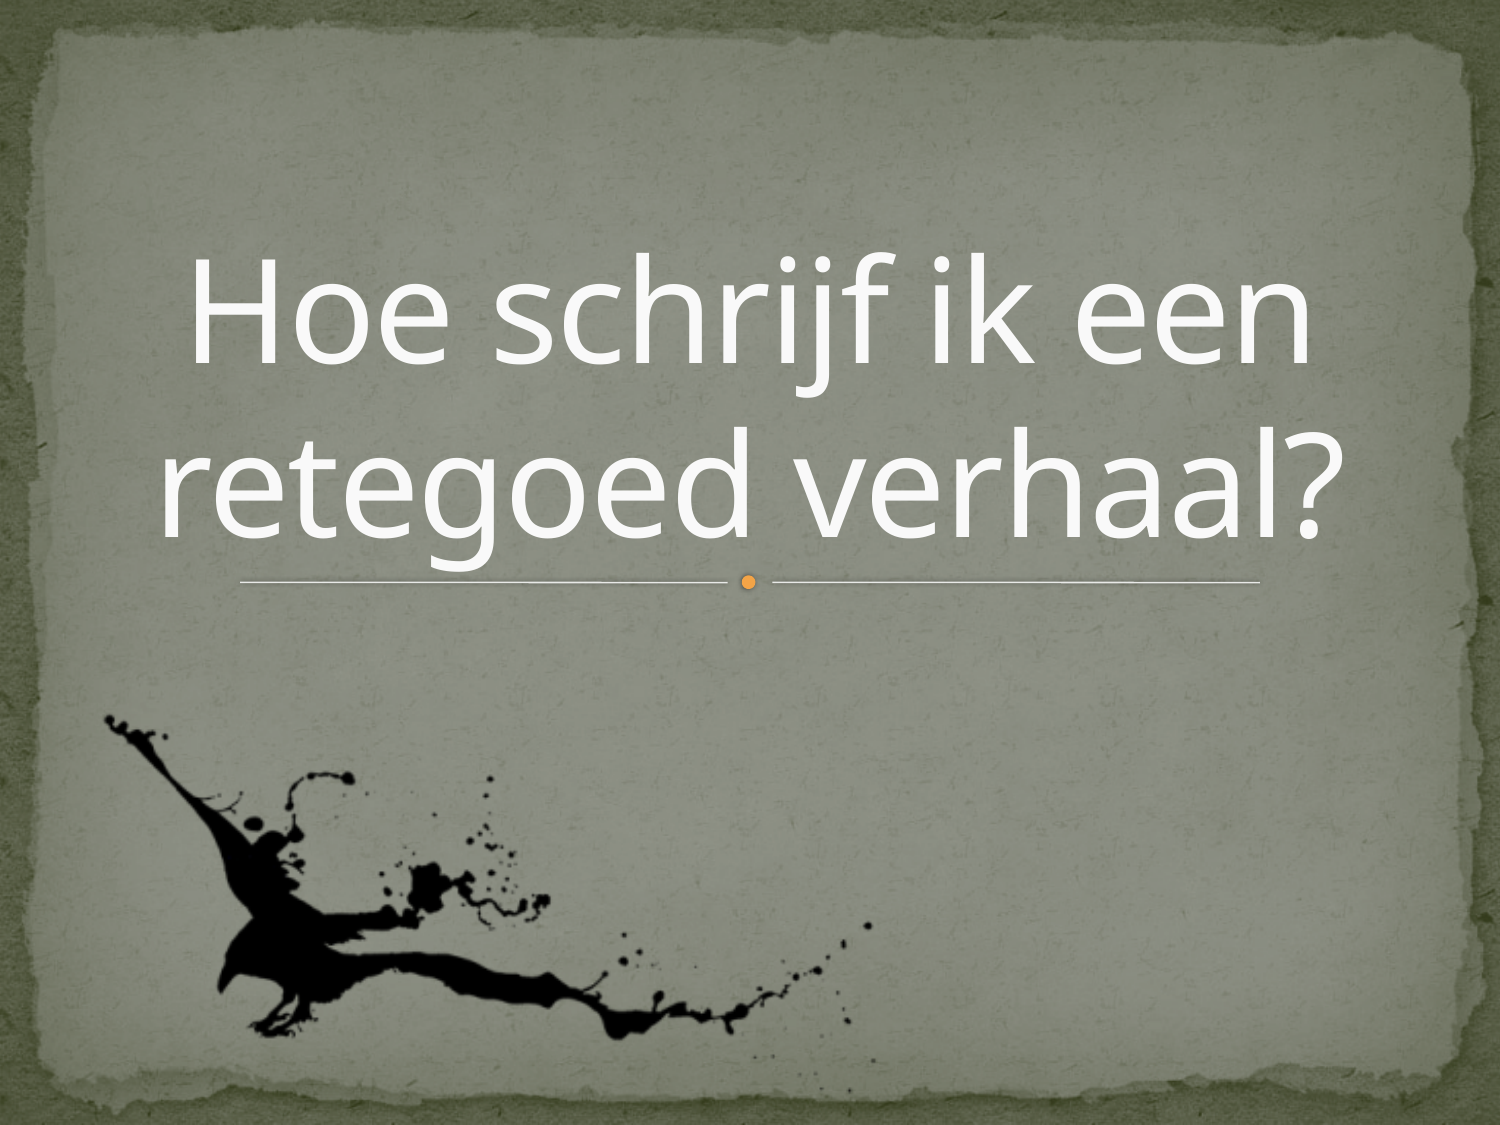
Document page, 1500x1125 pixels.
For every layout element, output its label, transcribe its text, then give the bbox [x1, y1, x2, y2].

picture [41, 656, 1063, 1125]
title Hoe schrijf ik een retegoed verhaal? [76, 101, 1424, 575]
